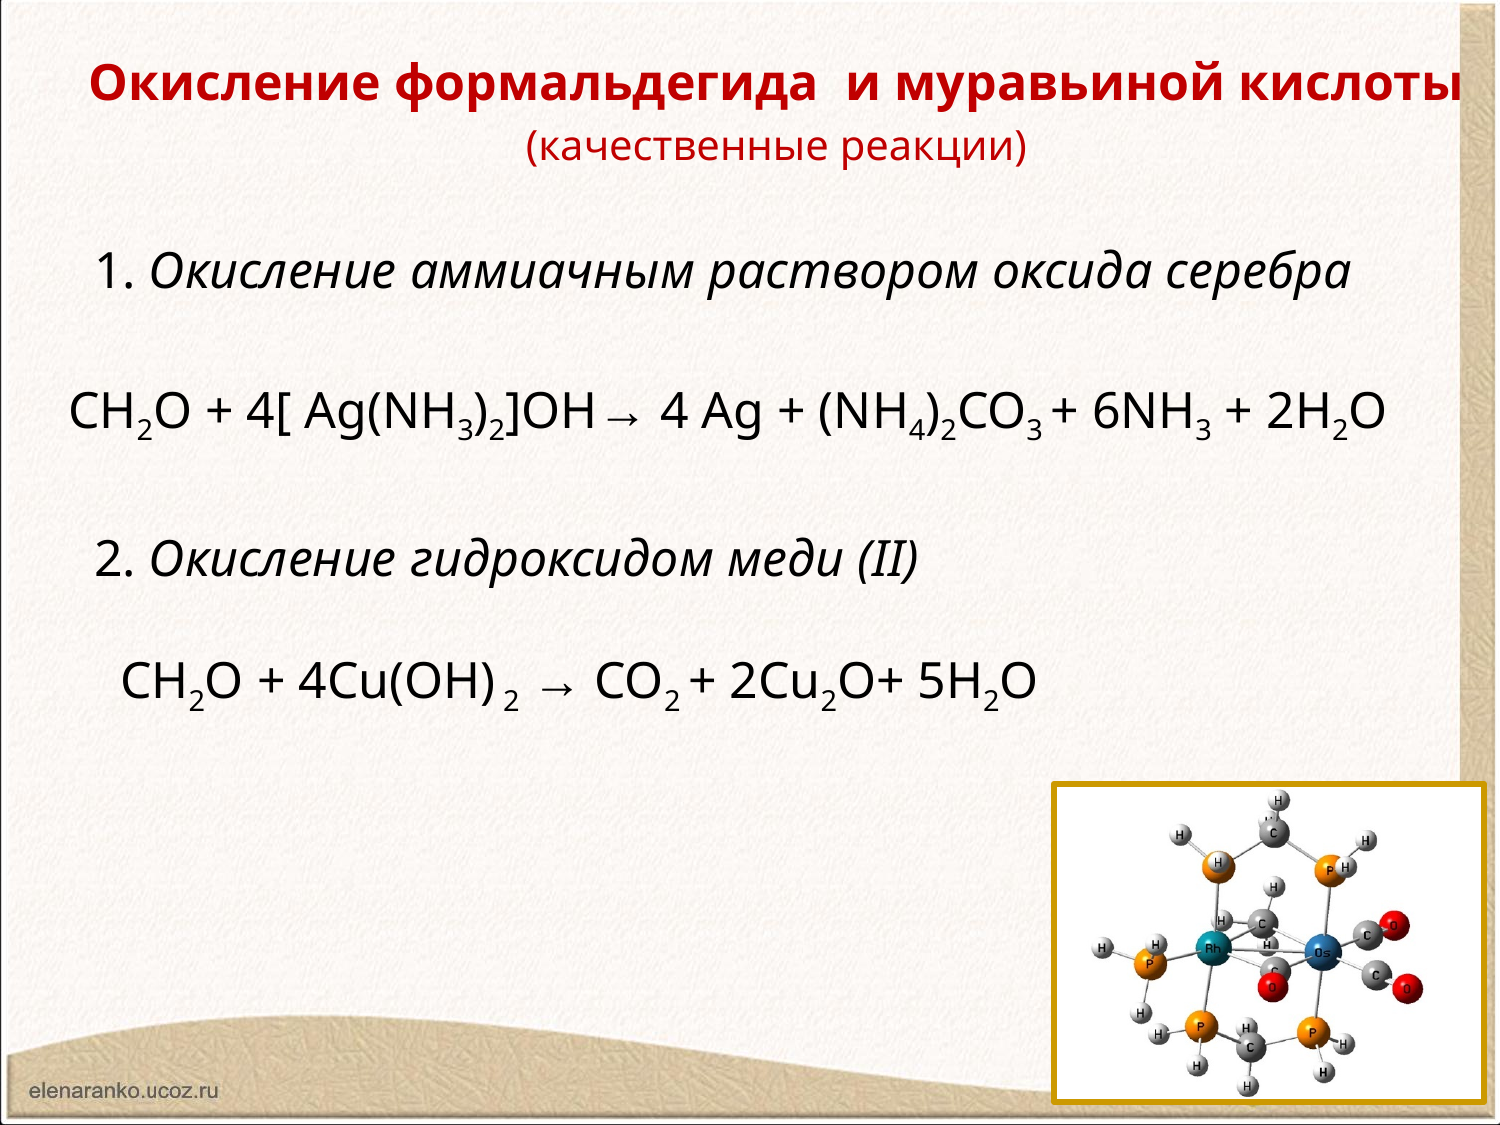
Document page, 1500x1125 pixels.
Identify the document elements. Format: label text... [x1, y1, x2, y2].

picture [1056, 786, 1481, 1099]
picture [0, 0, 1500, 1125]
list Окисление формальдегида и муравьиной кислоты (качественные реакции) 1. Окисление аммиачным раствором оксида серебра CH2O + 4[ Ag(NН3)2]OH→ 4 Ag + (NН4)2CO3 + 6NН3 + 2H2O 2. Окисление гидроксидом меди (II) CH2O + 4Cu(OH) 2 → CO2 + 2Cu2O+ 5H2O [53, 42, 1500, 994]
